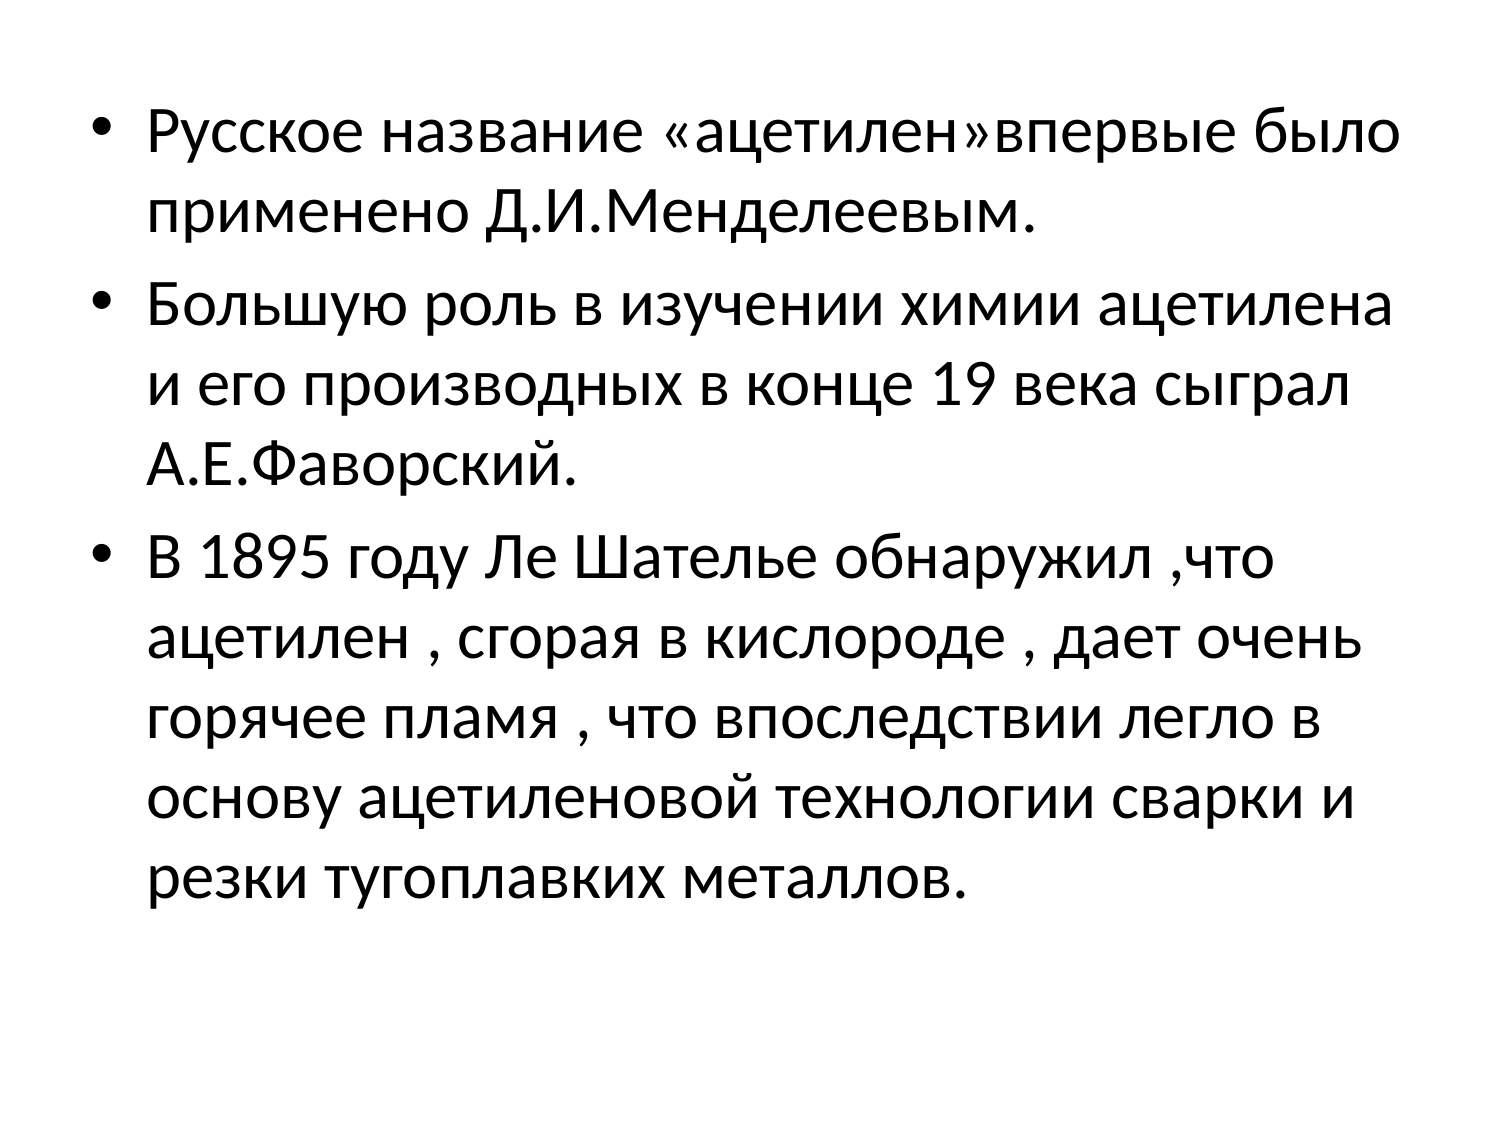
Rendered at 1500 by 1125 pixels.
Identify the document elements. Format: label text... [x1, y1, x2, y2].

list Русское название «ацетилен»впервые было применено Д.И.Менделеевым. Большую роль в изучении химии ацетилена и его производных в конце 19 века сыграл А.Е.Фаворский. В 1895 году Ле Шателье обнаружил ,что ацетилен , сгорая в кислороде , дает очень горячее пламя , что впоследствии легло в основу ацетиленовой технологии сварки и резки тугоплавких металлов. [75, 78, 1425, 1005]
